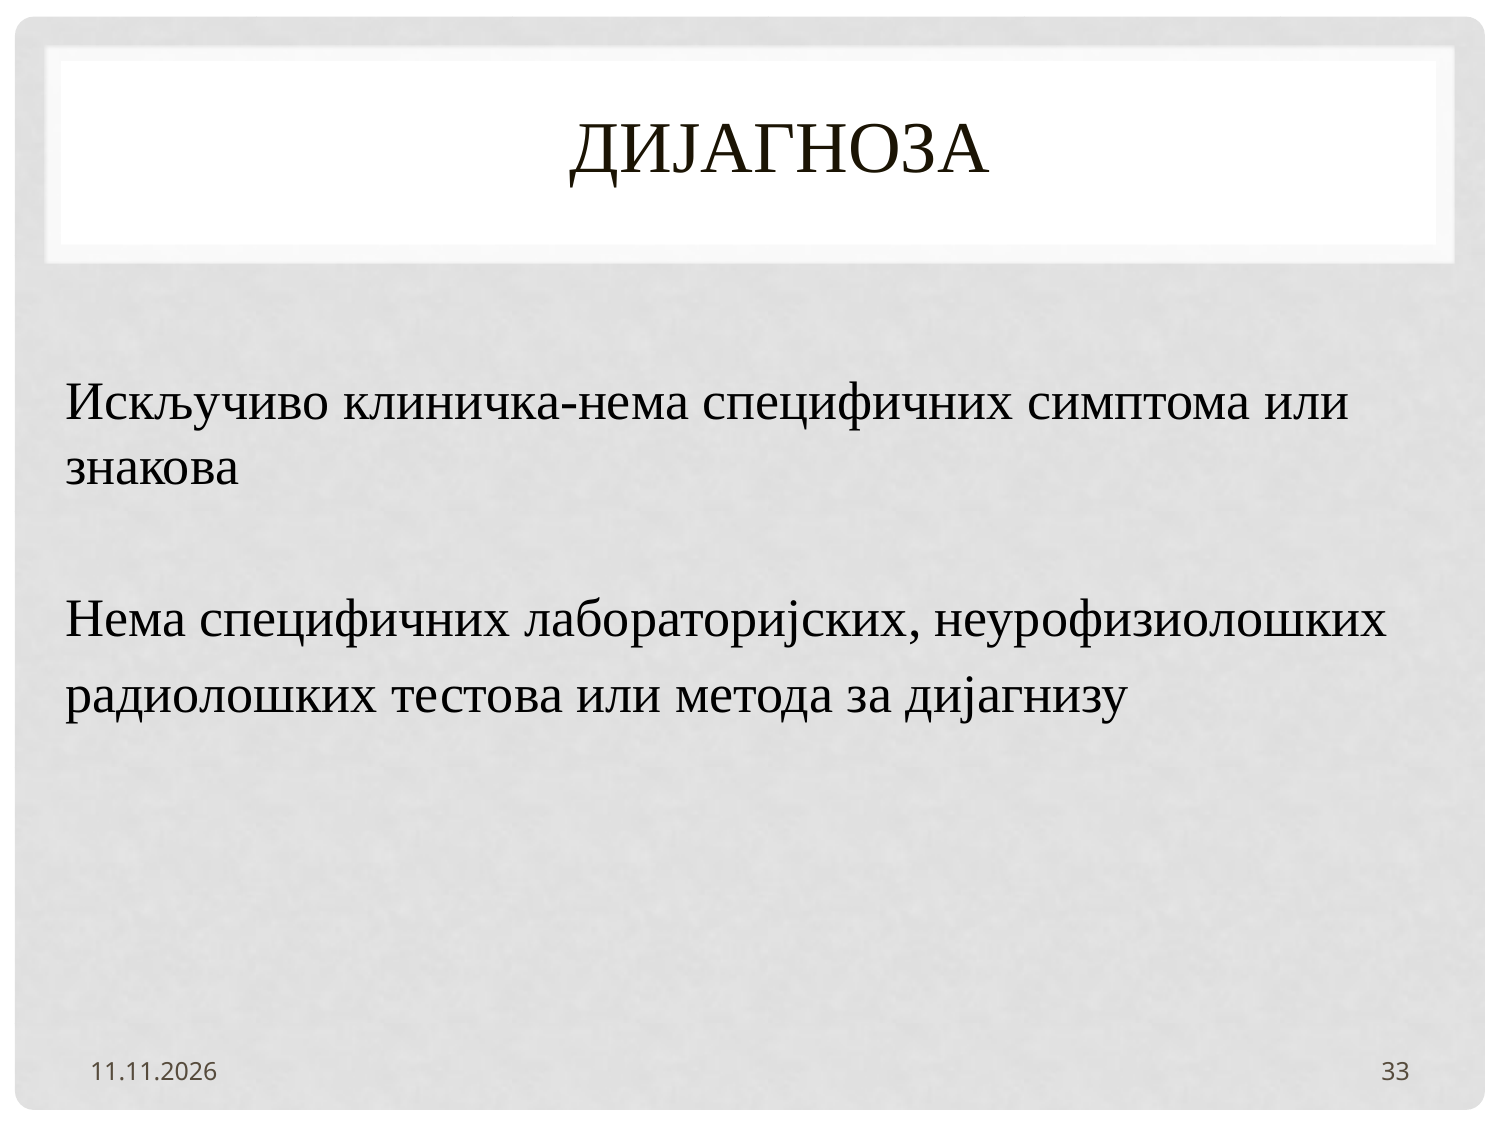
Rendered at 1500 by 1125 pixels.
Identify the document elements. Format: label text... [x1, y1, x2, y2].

title дијагноза [152, 50, 1408, 238]
slide_number 33 [1074, 1042, 1425, 1103]
text_box Искључиво клиничка-нема специфичних симптома или знакова Нема специфичних лабораторијских, неурофизиолошких радиолошких тестова или метода за дијагнизу [49, 287, 1463, 1074]
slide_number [75, 1042, 425, 1103]
